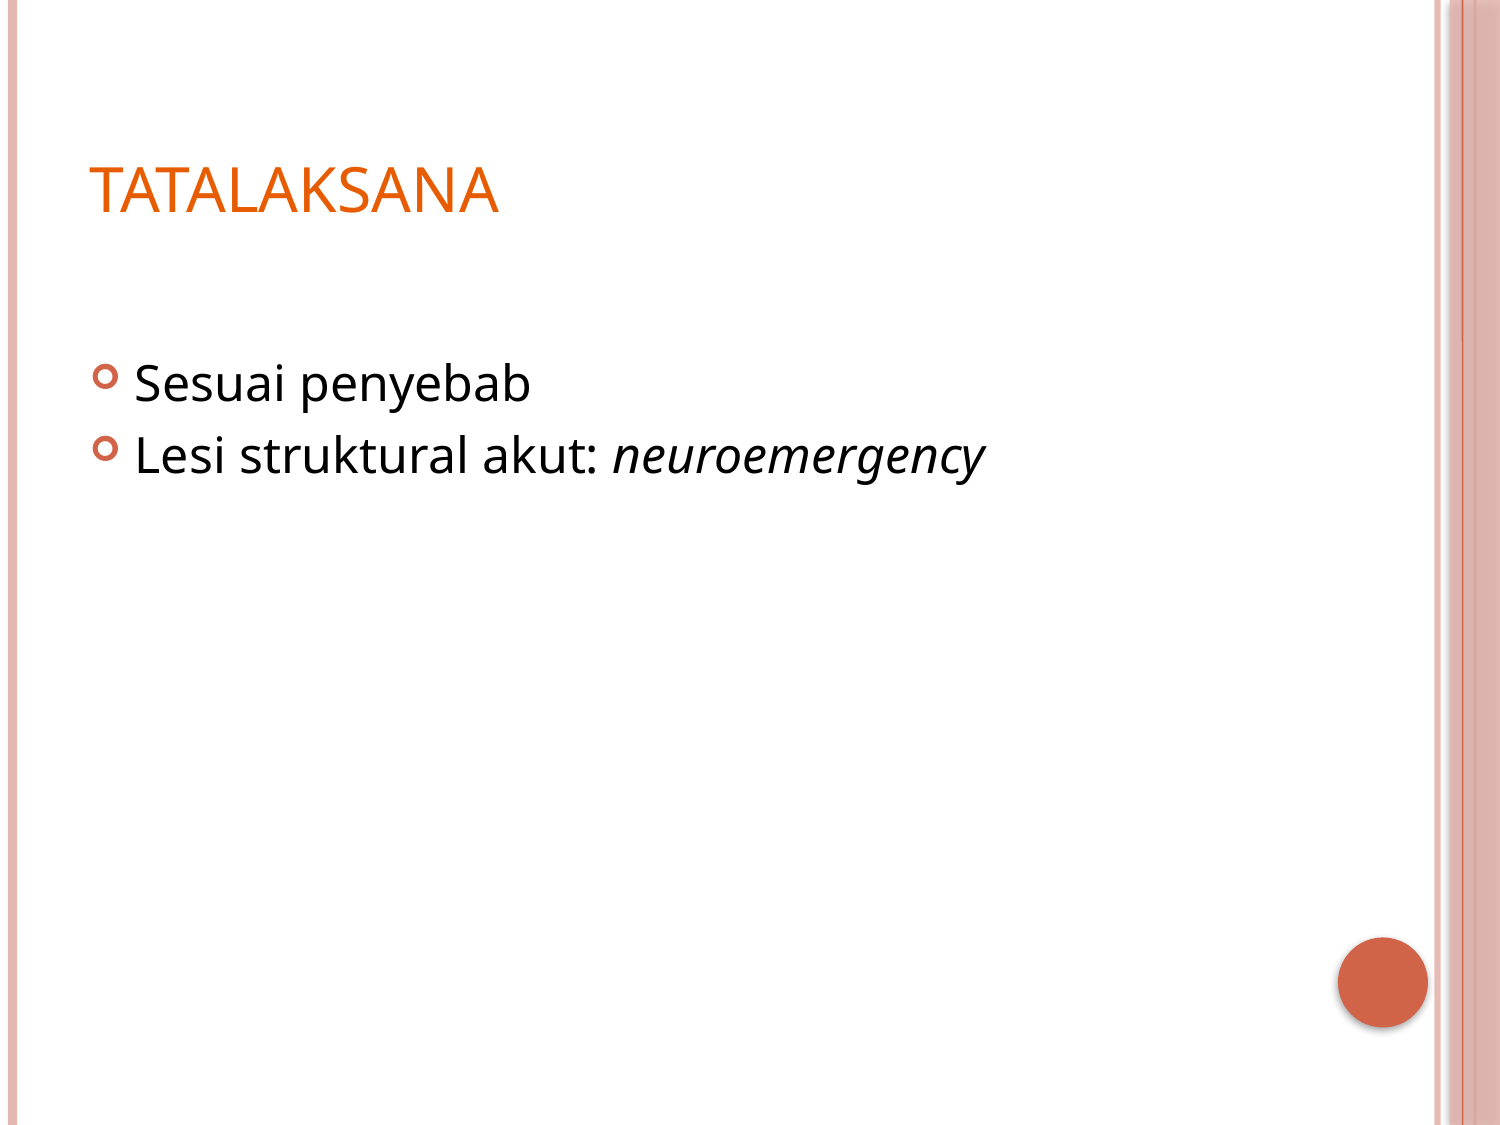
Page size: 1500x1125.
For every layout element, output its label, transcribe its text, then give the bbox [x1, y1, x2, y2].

list Sesuai penyebab Lesi struktural akut: neuroemergency [75, 343, 1300, 507]
title Tatalaksana [75, 45, 1300, 233]
